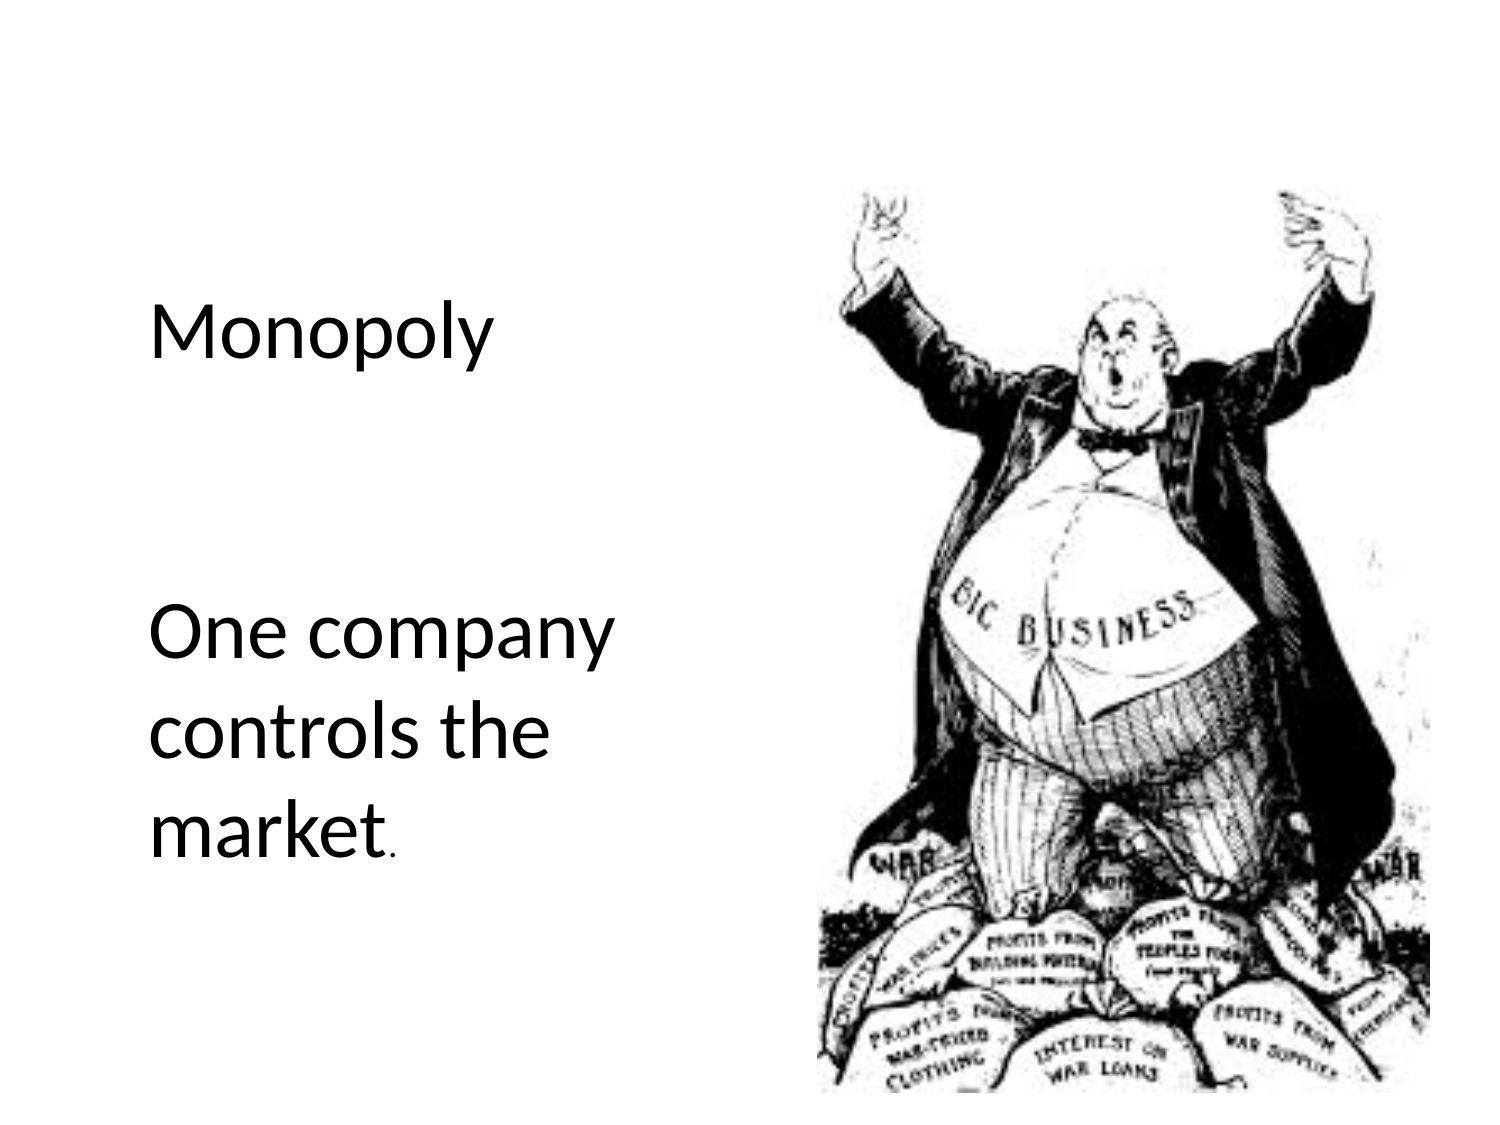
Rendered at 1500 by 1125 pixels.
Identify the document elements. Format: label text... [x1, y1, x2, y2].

picture [817, 161, 1430, 1093]
text_box Monopoly One company controls the market. [133, 267, 812, 882]
